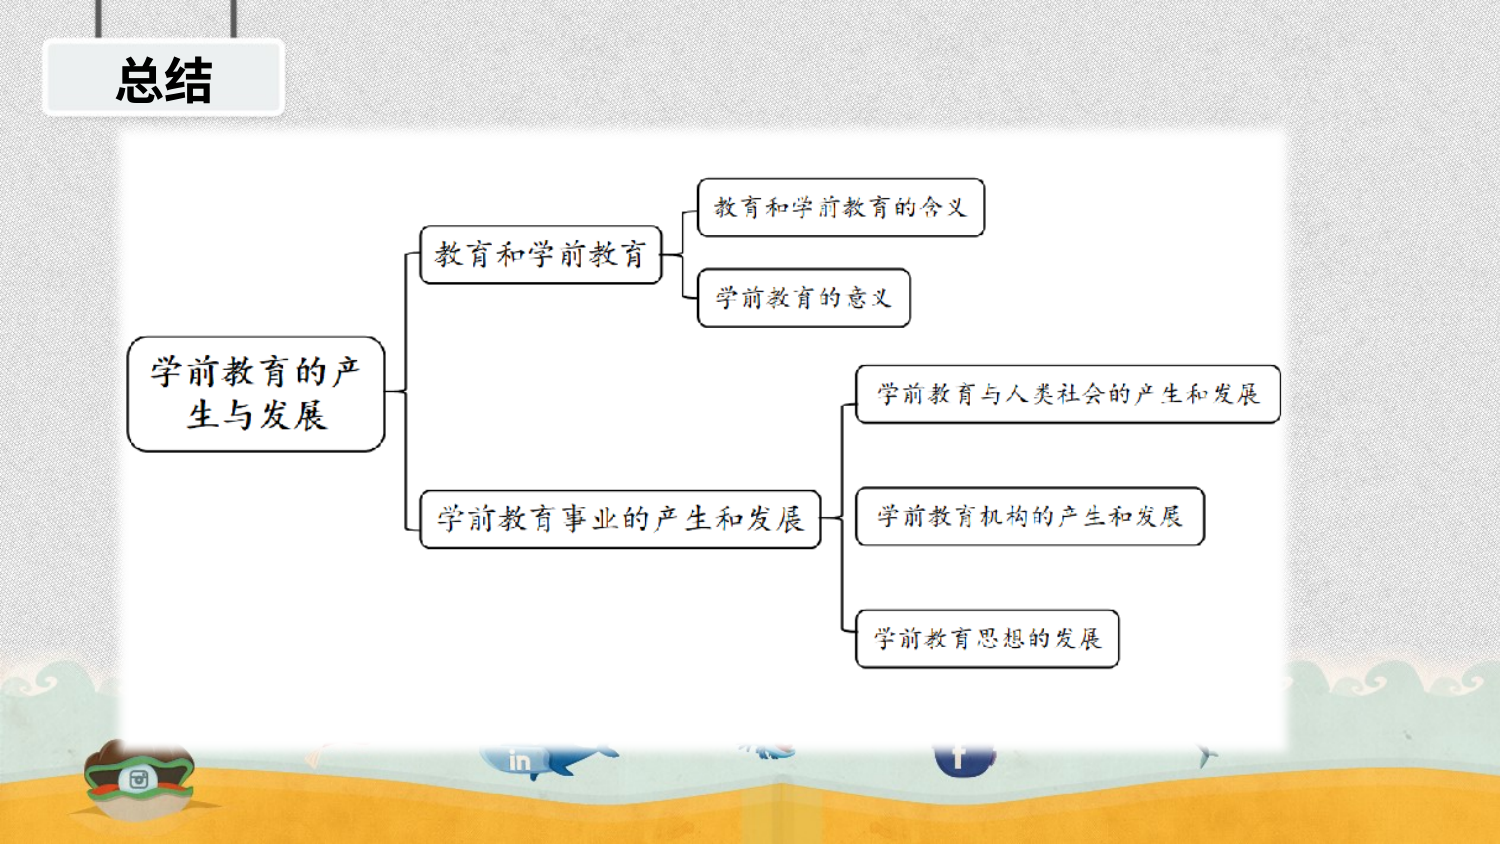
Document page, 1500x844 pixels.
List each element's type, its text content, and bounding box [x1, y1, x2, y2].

text_box [0, 119, 109, 184]
picture [0, 0, 1500, 844]
text_box 总结 [45, 42, 283, 119]
